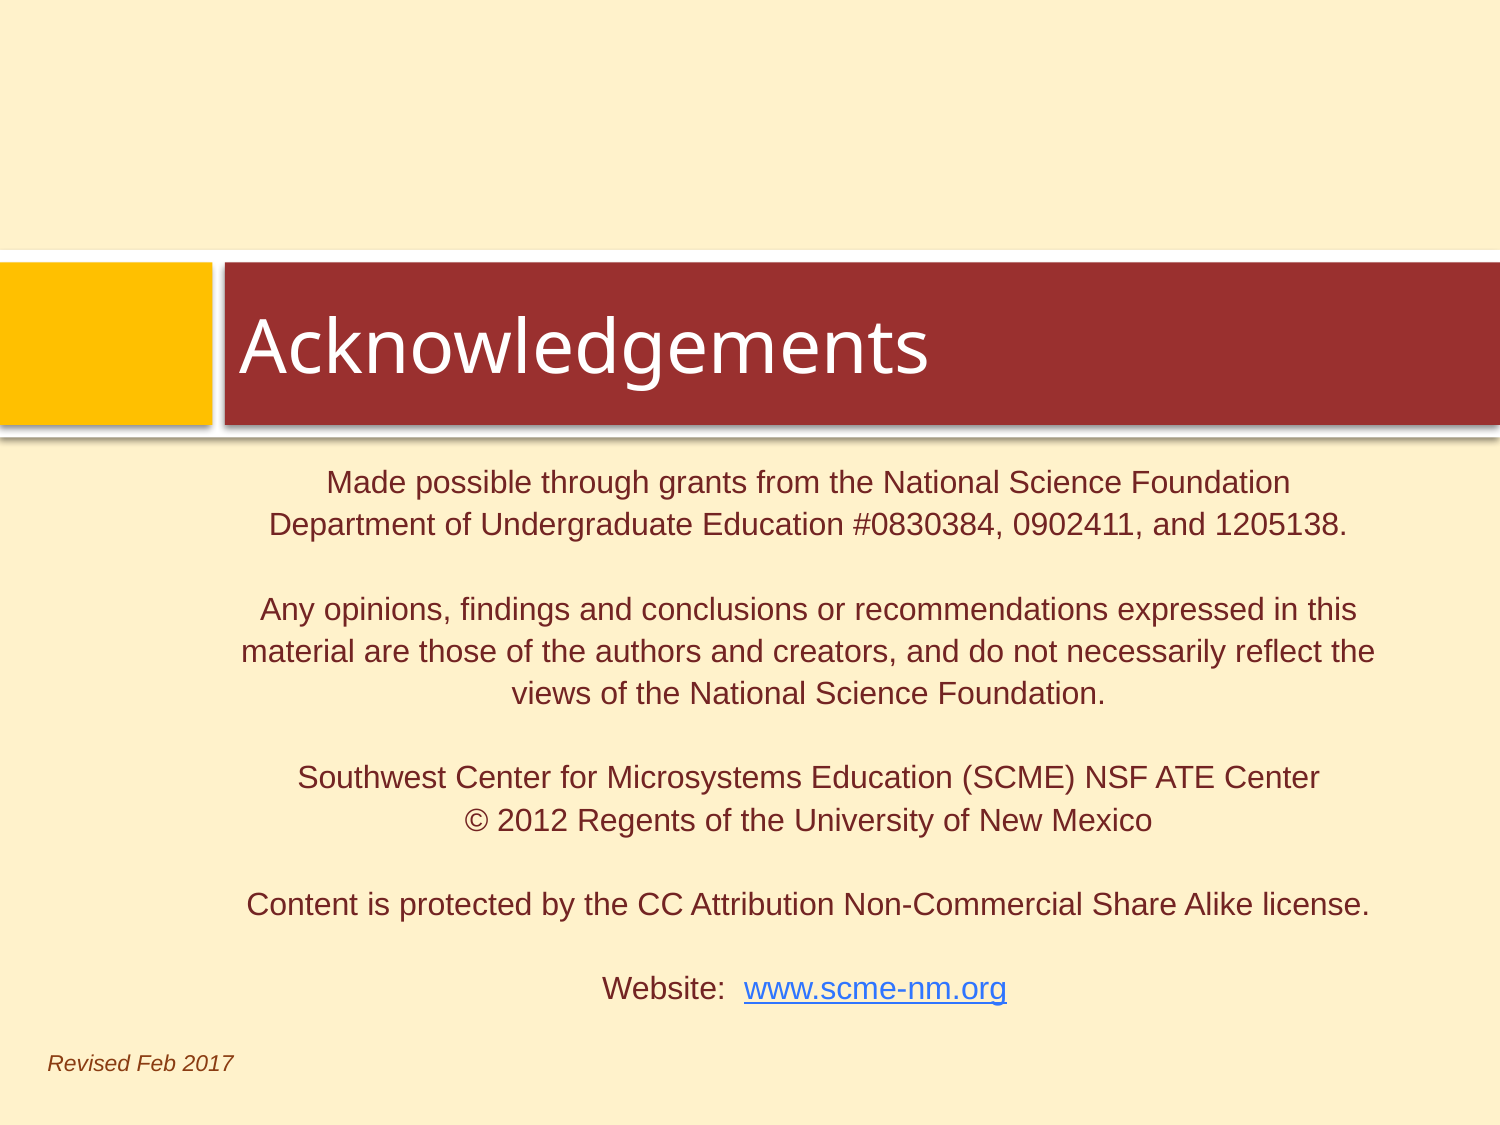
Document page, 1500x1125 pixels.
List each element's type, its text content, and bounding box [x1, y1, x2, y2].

title Acknowledgements [225, 262, 1475, 425]
list Made possible through grants from the National Science Foundation Department of Undergraduate Education #0830384, 0902411, and 1205138. Any opinions, findings and conclusions or recommendations expressed in this material are those of the authors and creators, and do not necessarily reflect the views of the National Science Foundation. Southwest Center for Microsystems Education (SCME) NSF ATE Center © 2012 Regents of the University of New Mexico Content is protected by the CC Attribution Non-Commercial Share Alike license. Website: www.scme-nm.org [224, 449, 1394, 1051]
text_box Revised Feb 2017 [32, 1041, 249, 1084]
